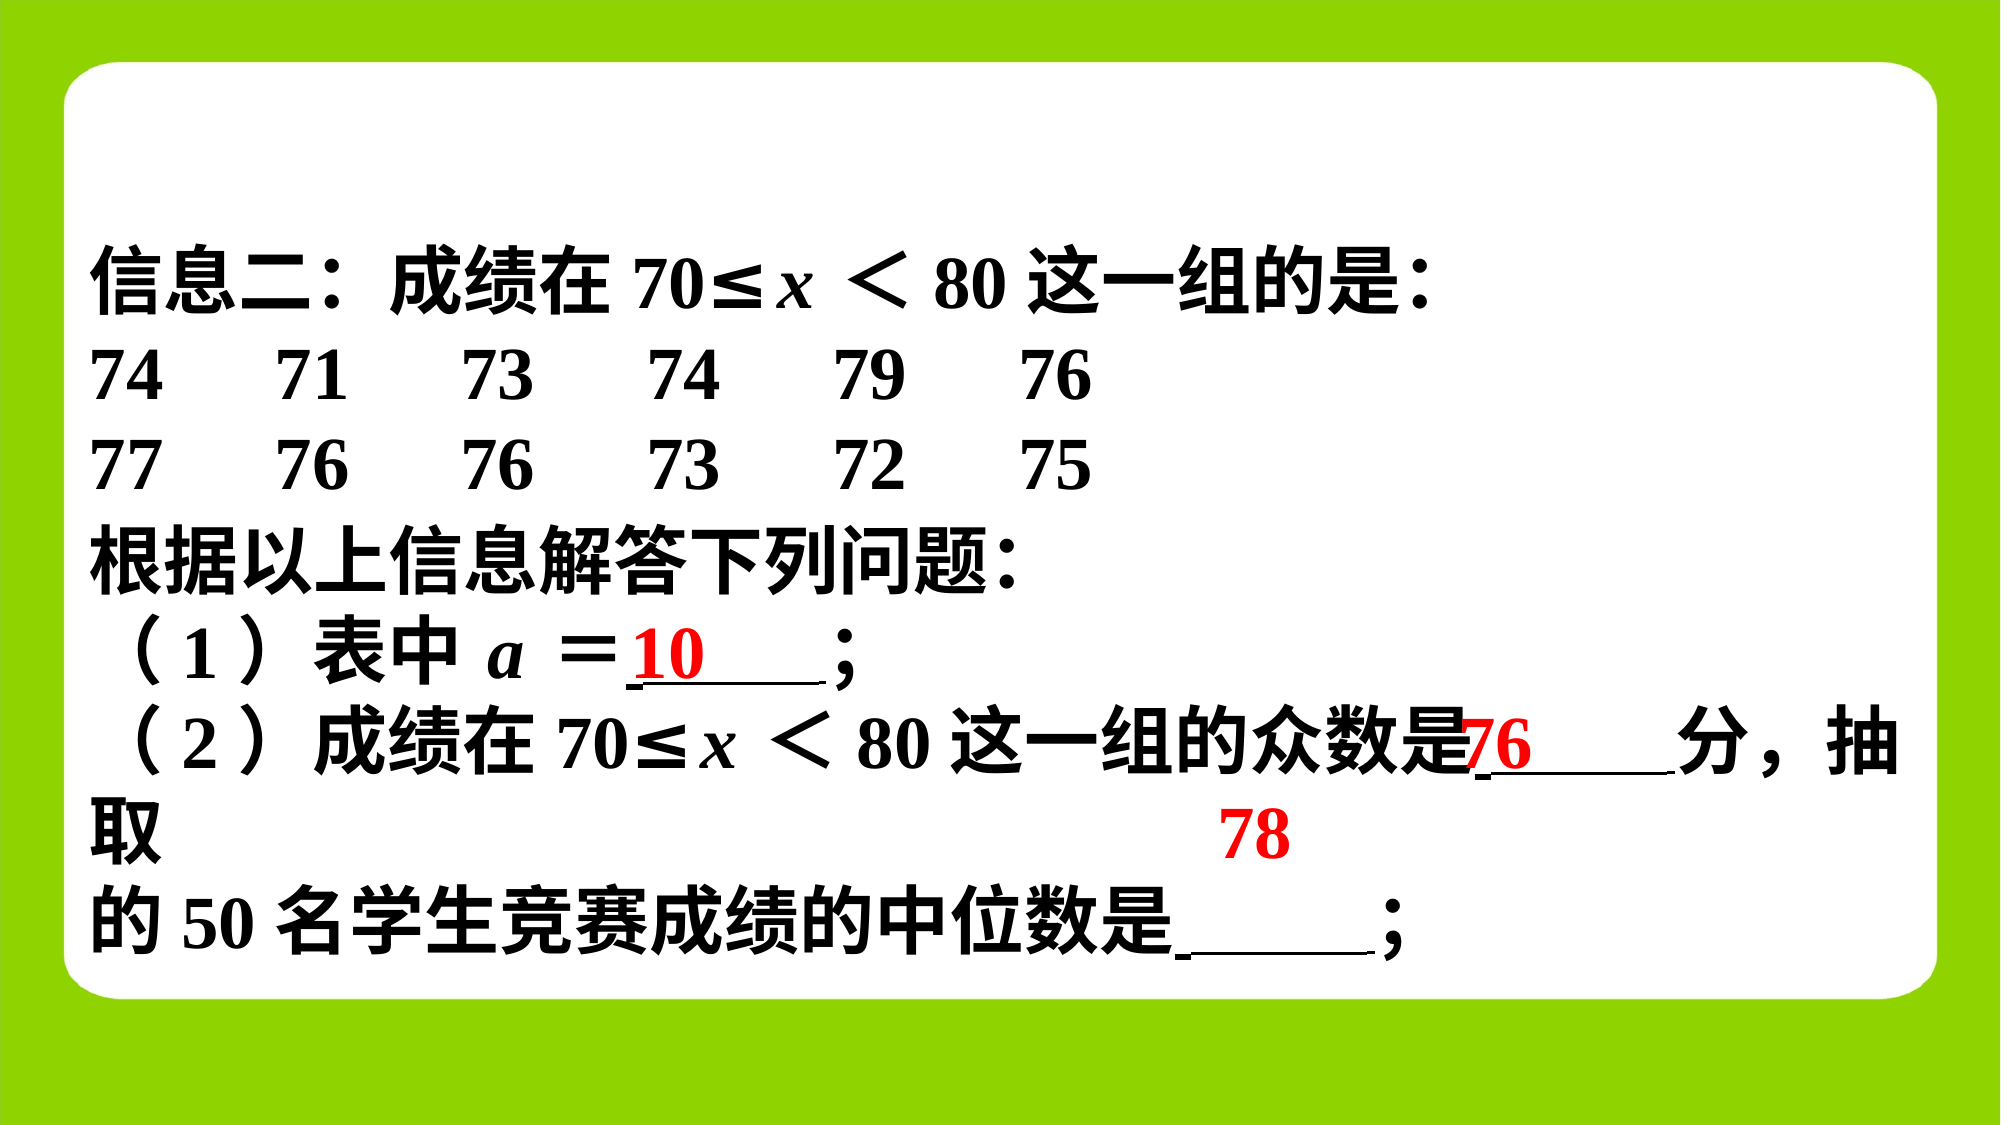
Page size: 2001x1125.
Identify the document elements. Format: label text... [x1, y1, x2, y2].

text_box 根据以上信息解答下列问题： （1）表中a＝ ⁠； （2）成绩在70≤x＜80这一组的众数是 分，抽取 的50名学生竞赛成绩的中位数是 ⁠； [88, 513, 1974, 882]
text_box 76 [1443, 685, 1624, 792]
text_box 78 [1202, 775, 1383, 882]
picture [0, 0, 2001, 1125]
text_box 10 [616, 595, 796, 702]
text_box 74 71 73 74 79 76 77 76 76 73 72 75 [88, 325, 923, 507]
text_box 信息二：成绩在70≤x＜80这一组的是： [88, 233, 1434, 325]
